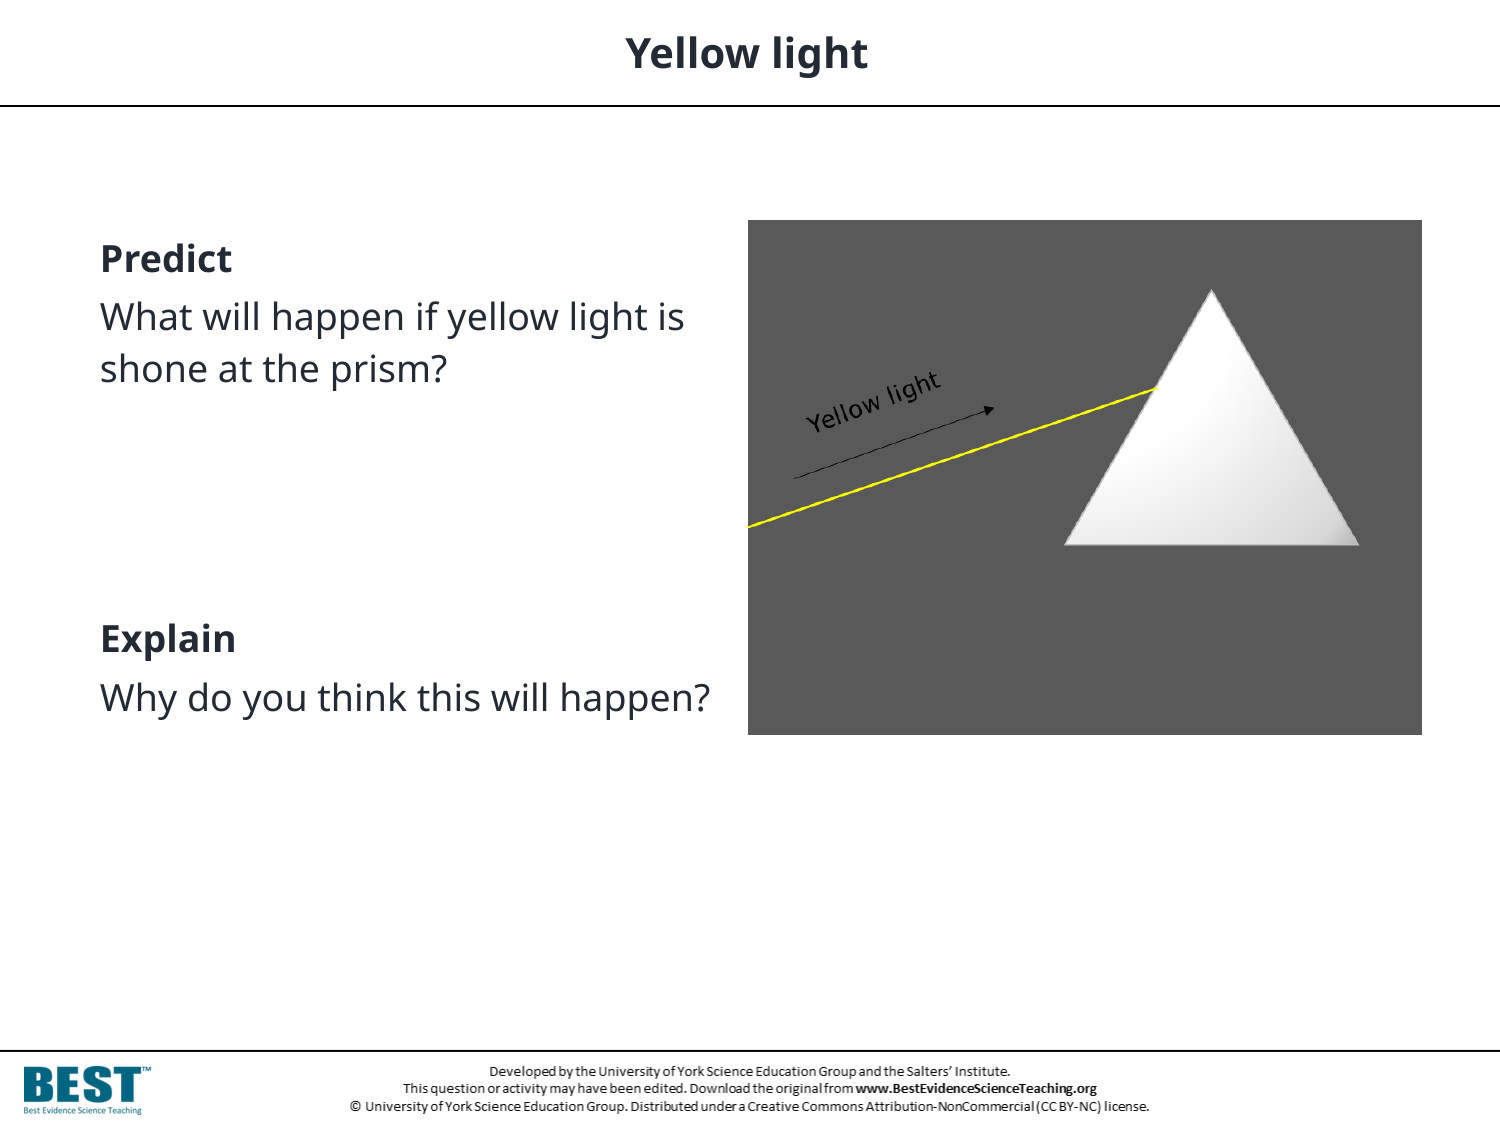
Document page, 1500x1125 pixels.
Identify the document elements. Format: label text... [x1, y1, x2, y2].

text_box Yellow light [23, 4, 1471, 99]
picture [0, 105, 1500, 1125]
